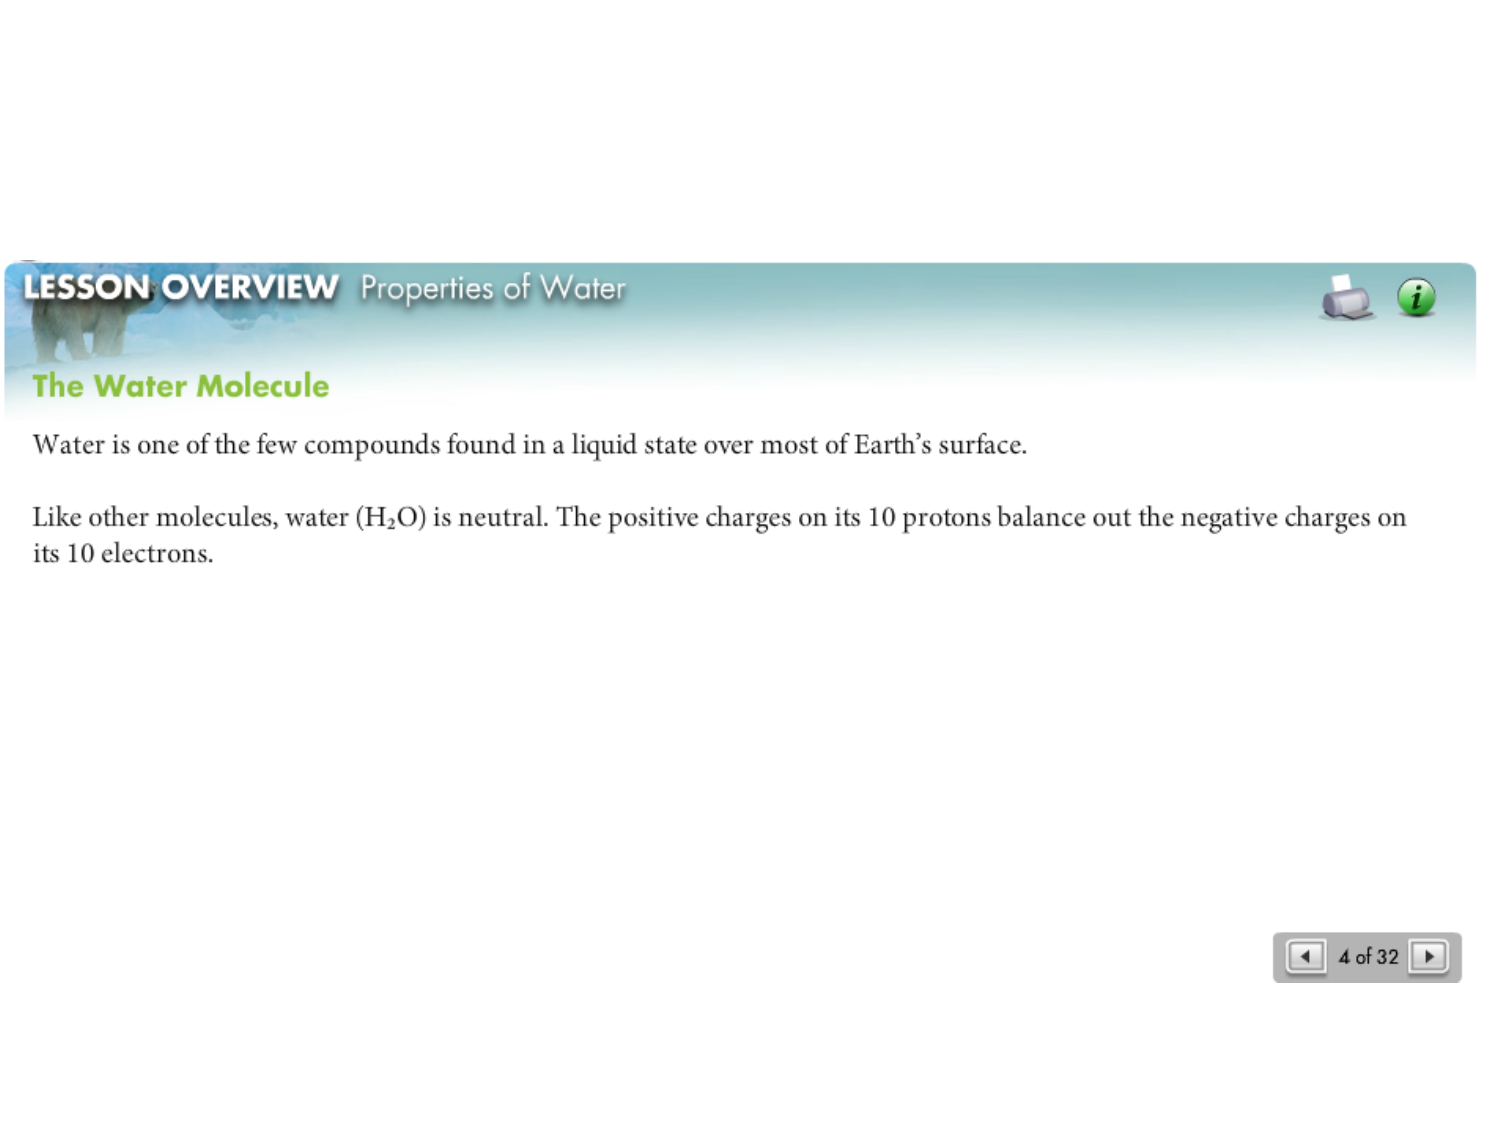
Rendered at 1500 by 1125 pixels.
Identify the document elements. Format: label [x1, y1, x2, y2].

picture [0, 260, 1500, 984]
